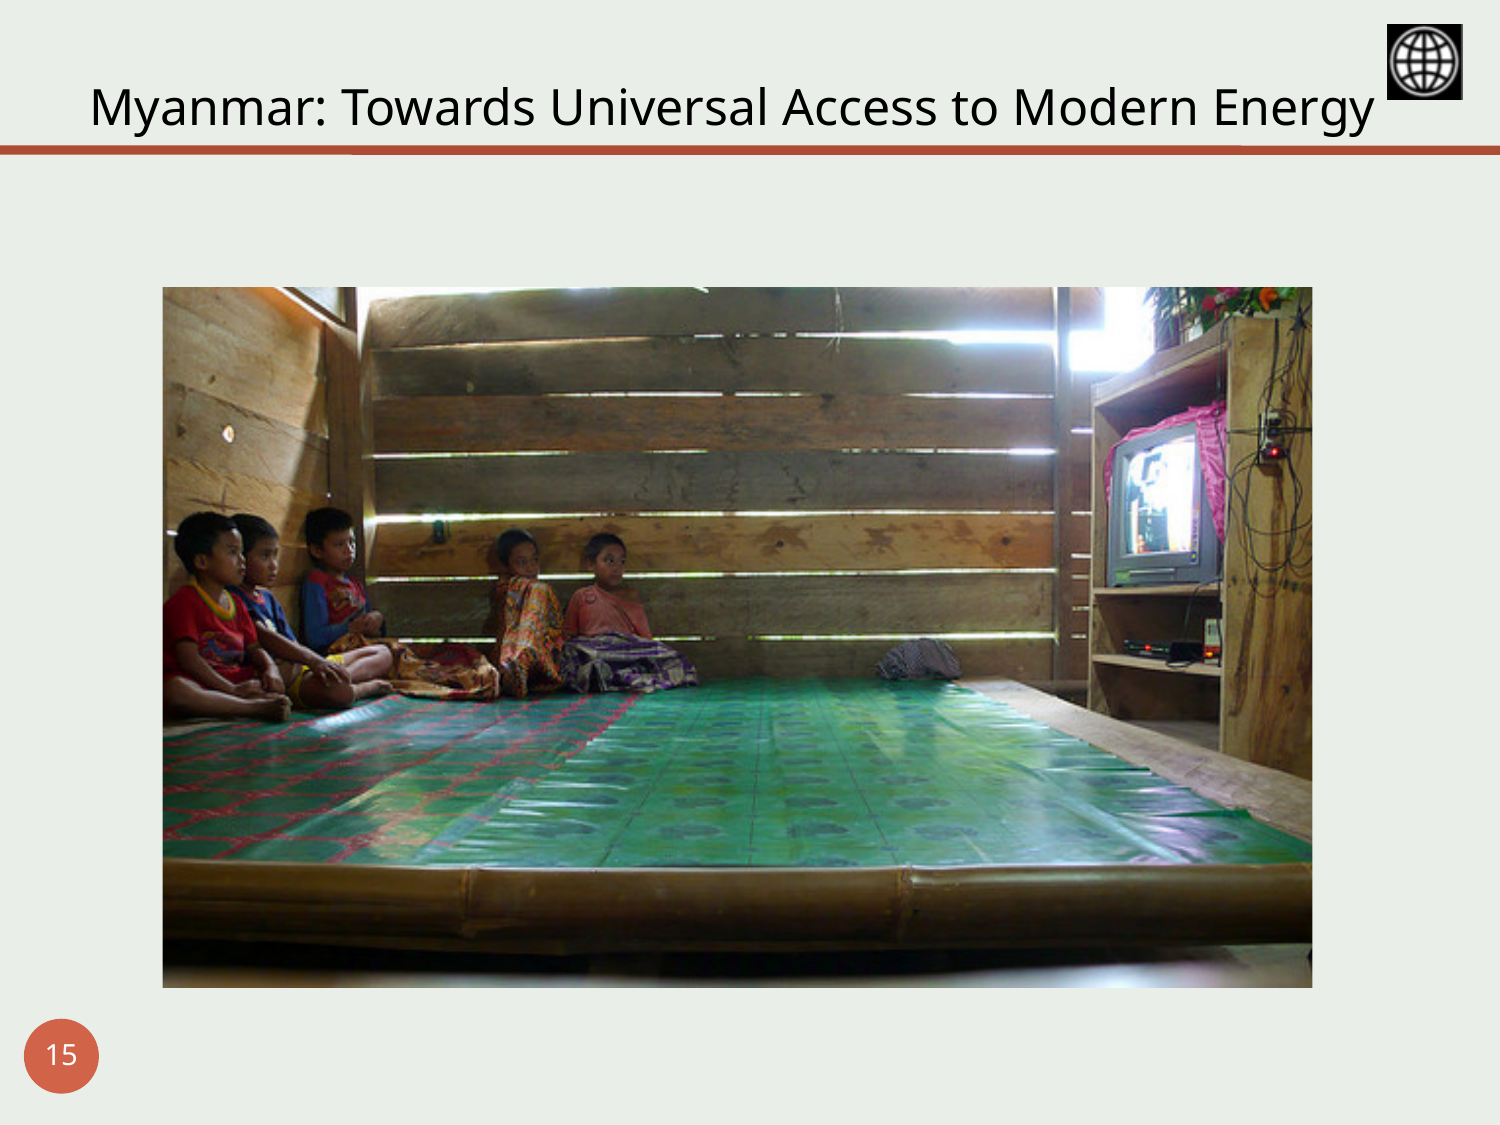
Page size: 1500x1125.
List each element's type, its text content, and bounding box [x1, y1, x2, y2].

picture [1387, 24, 1463, 101]
slide_number 15 [23, 1018, 99, 1094]
picture [162, 287, 1313, 988]
title Myanmar: Towards Universal Access to Modern Energy [75, 24, 1425, 145]
